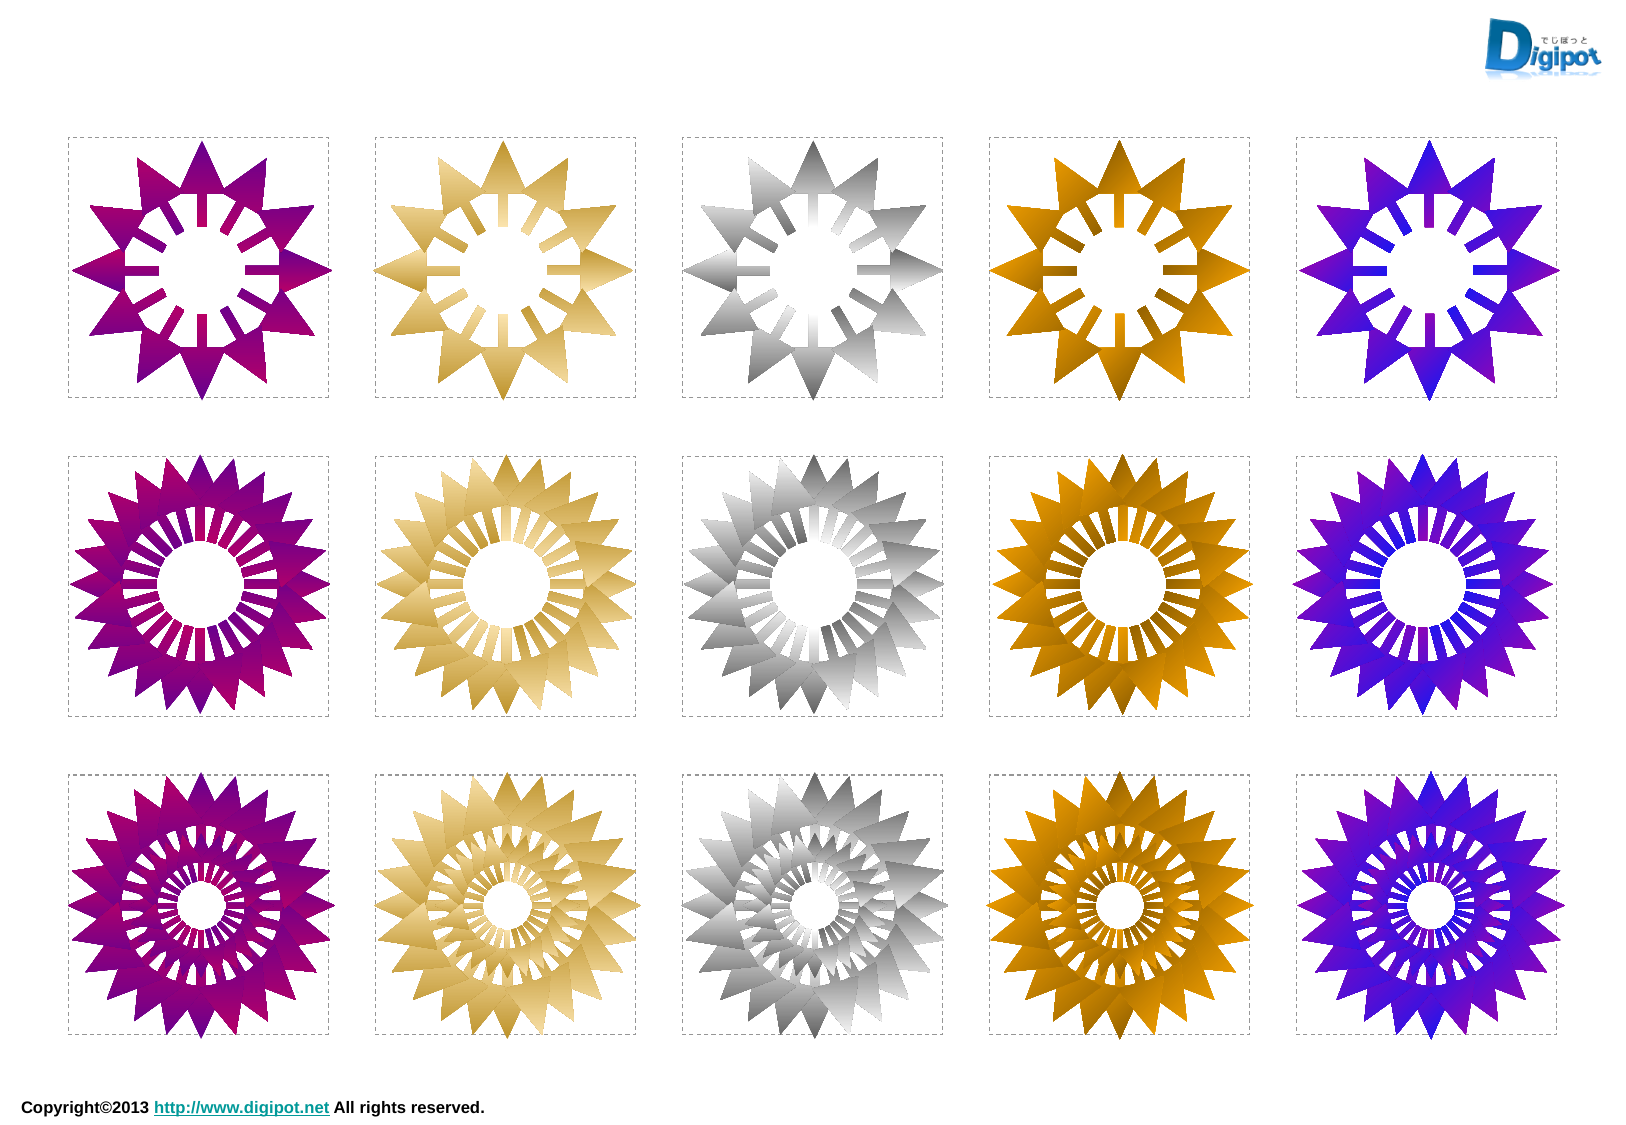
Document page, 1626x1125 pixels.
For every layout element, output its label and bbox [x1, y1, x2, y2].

text_box [376, 454, 637, 715]
picture [1485, 18, 1602, 82]
text_box [683, 454, 945, 715]
text_box [986, 771, 1254, 1040]
text_box [1297, 771, 1565, 1040]
text_box [989, 140, 1250, 401]
text_box [683, 140, 944, 401]
text_box [1299, 140, 1560, 401]
text_box [71, 140, 333, 401]
text_box [1292, 454, 1554, 715]
text_box [373, 140, 634, 401]
text_box [70, 454, 331, 715]
text_box [681, 771, 949, 1040]
text_box [992, 454, 1254, 715]
text_box [67, 771, 335, 1040]
text_box [373, 771, 642, 1040]
